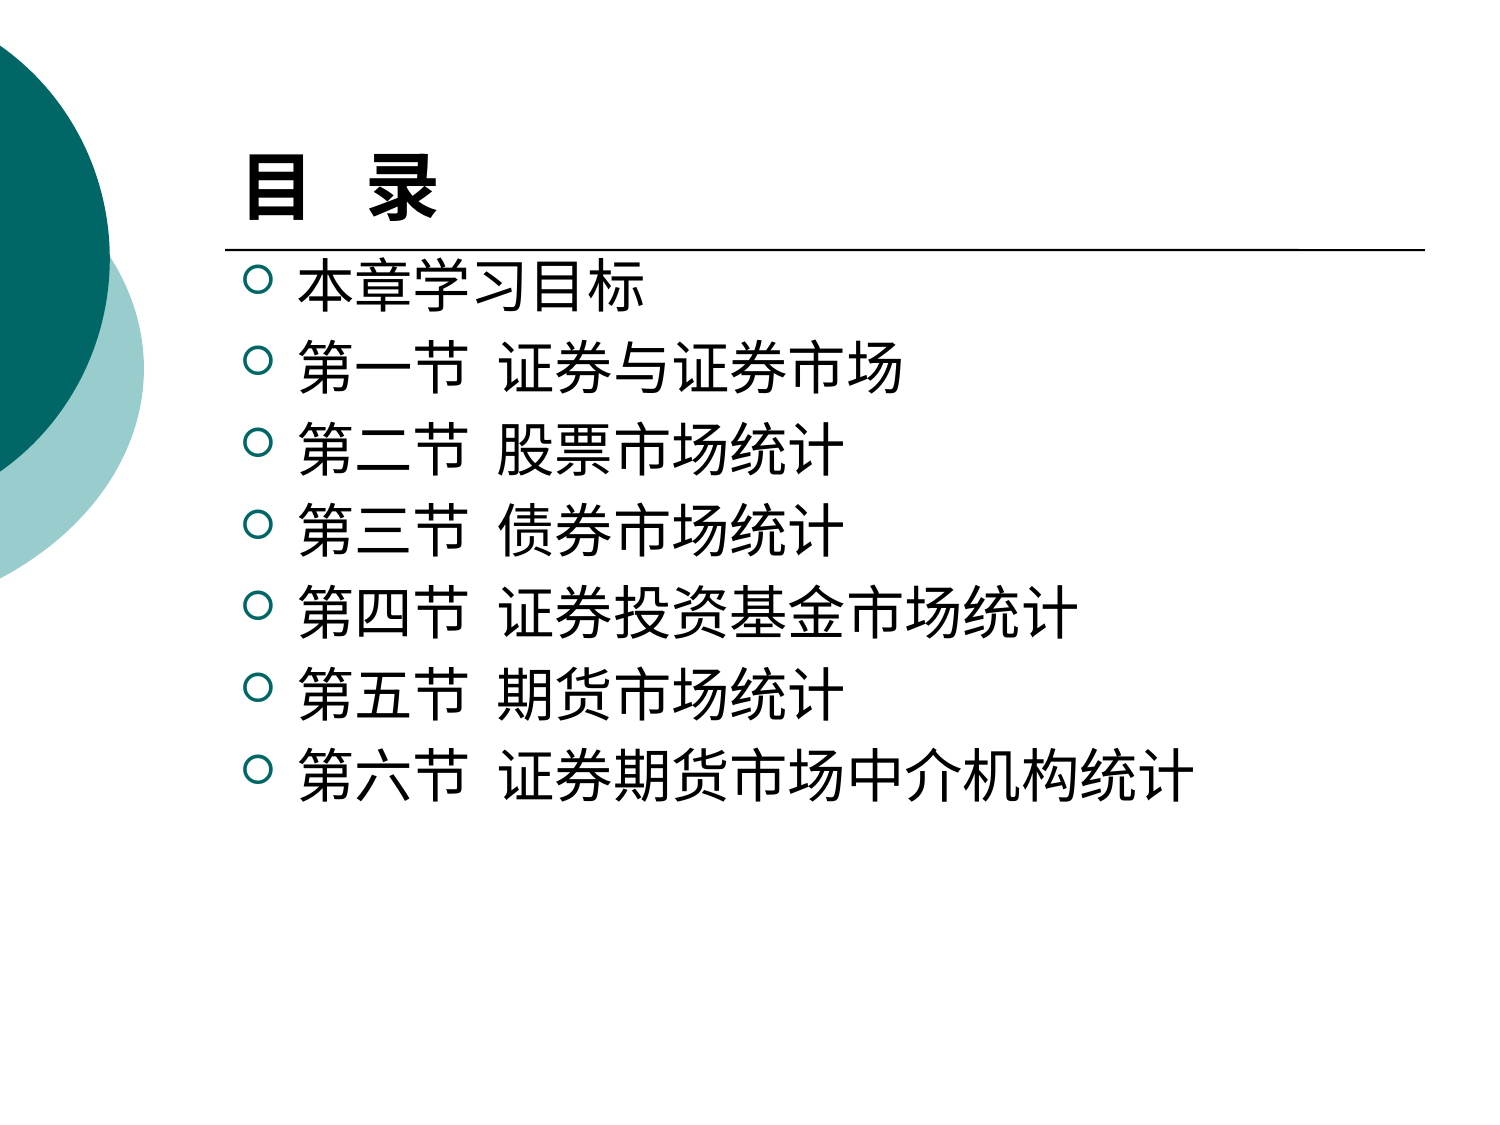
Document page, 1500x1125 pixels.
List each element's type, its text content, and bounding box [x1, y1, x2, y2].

title 目 录 [224, 49, 1425, 238]
list 本章学习目标 第一节 证券与证券市场 第二节 股票市场统计 第三节 债券市场统计 第四节 证券投资基金市场统计 第五节 期货市场统计 第六节 证券期货市场中介机构统计 [224, 241, 1425, 918]
